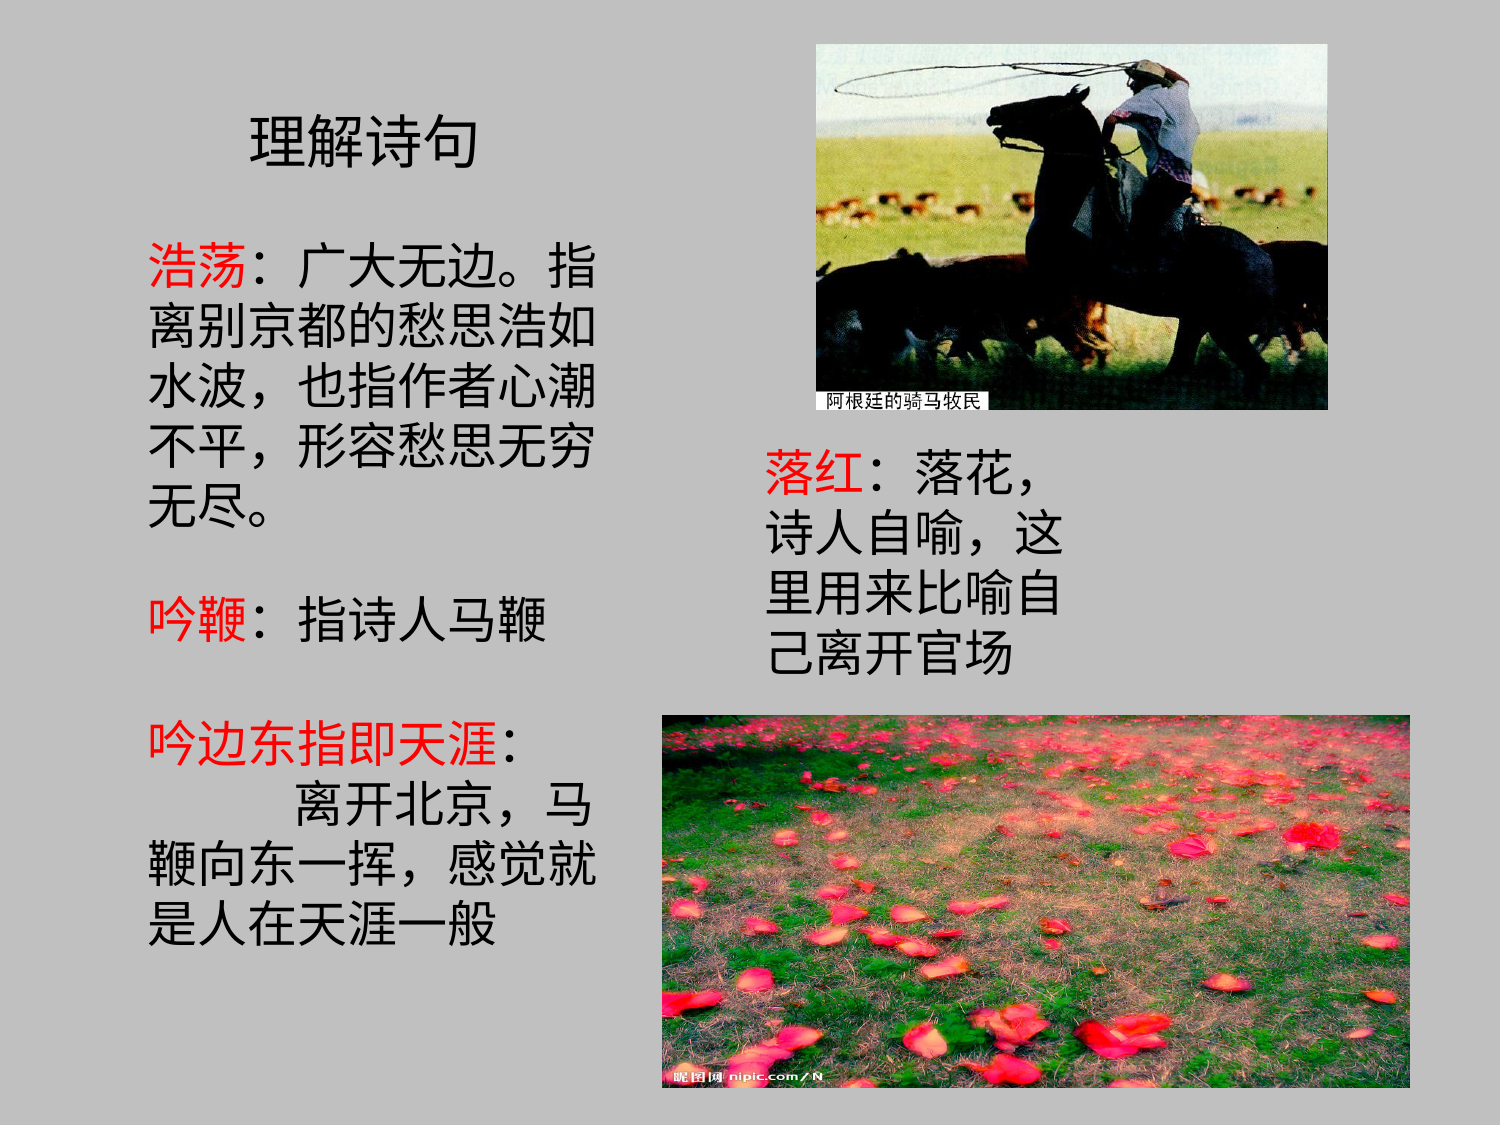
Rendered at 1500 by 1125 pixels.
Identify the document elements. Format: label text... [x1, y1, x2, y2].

text_box 理解诗句 [233, 97, 684, 183]
text_box 吟边东指即天涯： 离开北京，马鞭向东一挥，感觉就是人在天涯一般。 [133, 704, 636, 960]
text_box 吟鞭：指诗人马鞭。 [132, 580, 619, 656]
picture [816, 44, 1328, 410]
text_box 浩荡：广大无边。指离别京都的愁思浩如水波，也指作者心潮不平，形容愁思无穷无尽。 [132, 226, 662, 542]
picture [661, 715, 1410, 1088]
text_box 落红：落花，诗人自喻，这里用来比喻自己离开官场。 [749, 433, 1122, 689]
